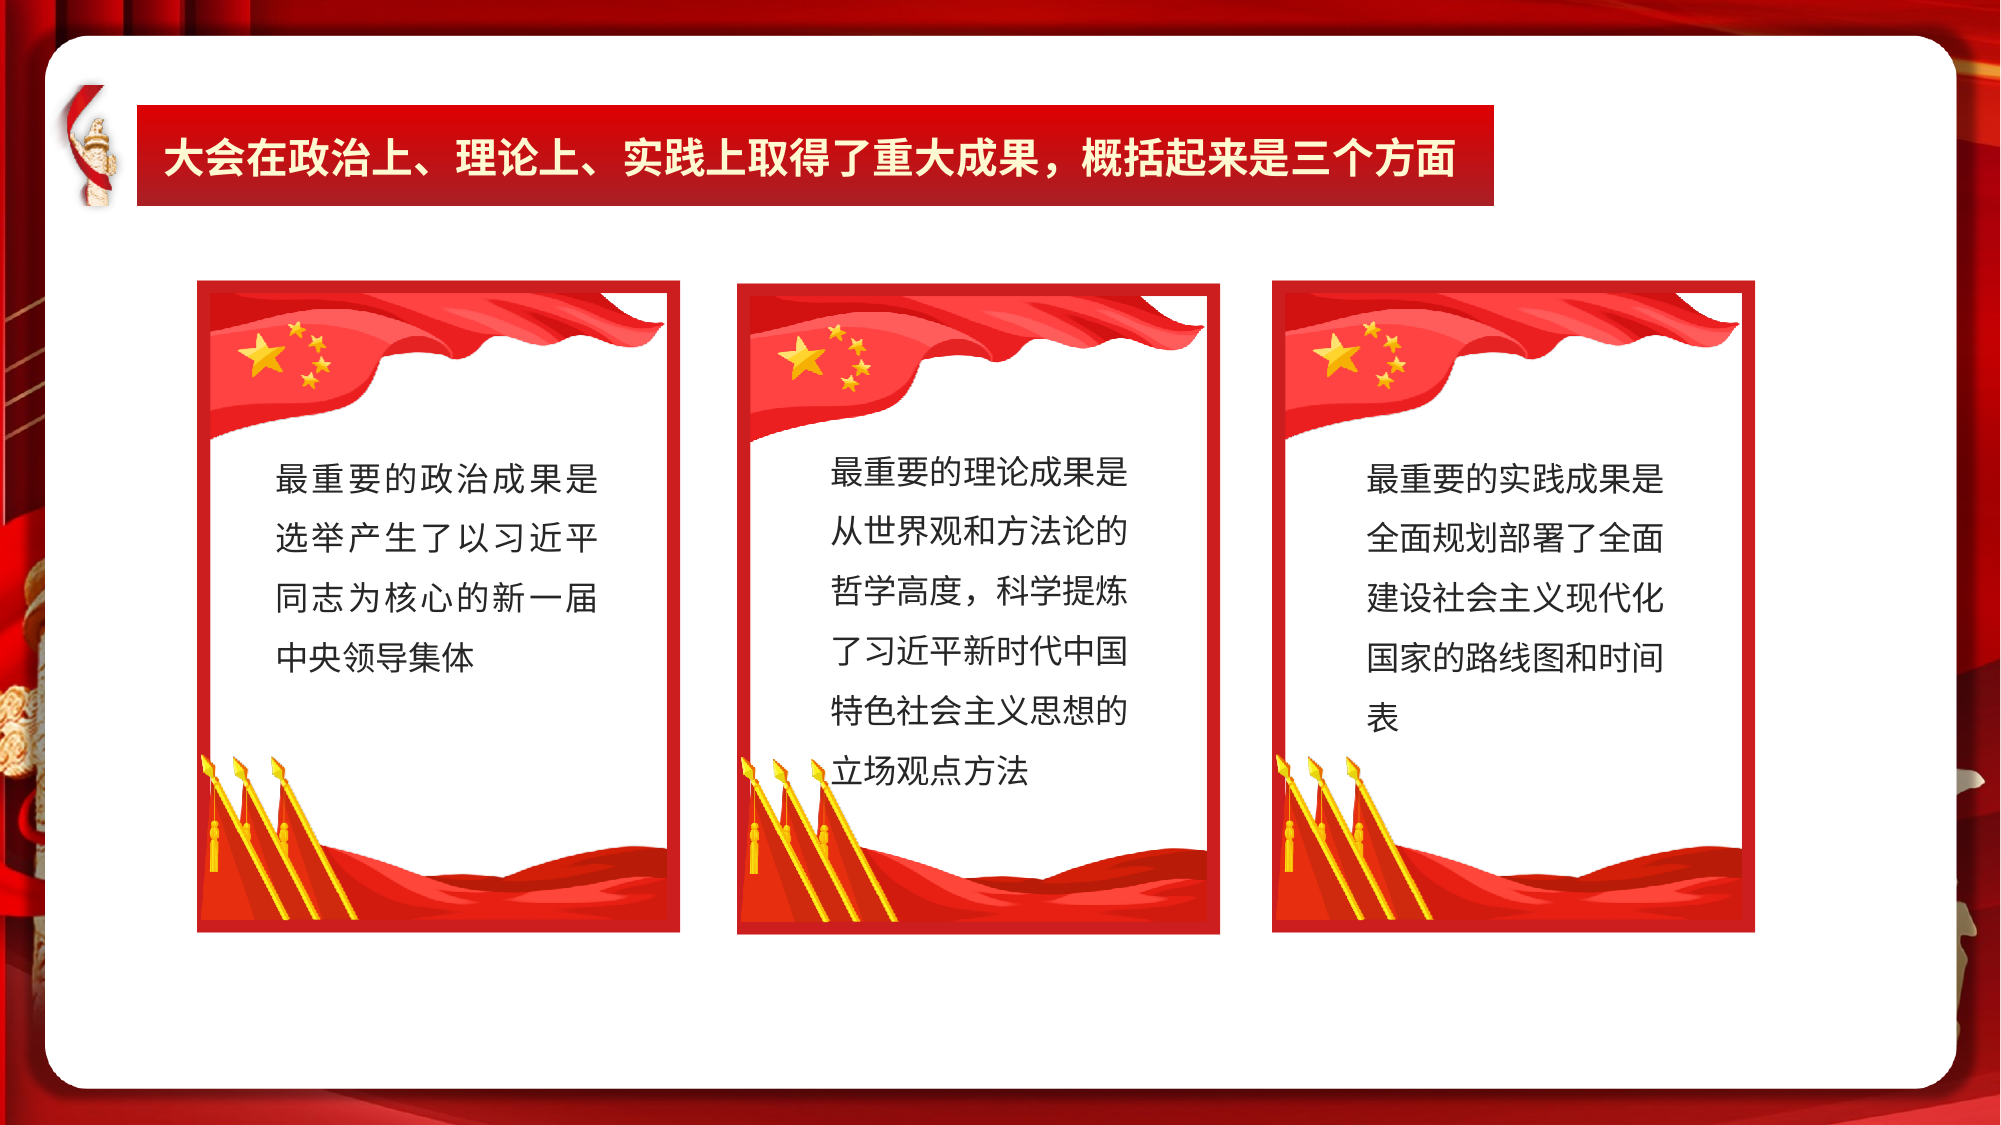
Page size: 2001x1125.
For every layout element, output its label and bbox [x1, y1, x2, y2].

text_box [1265, 280, 1759, 934]
text_box [190, 280, 684, 934]
text_box [730, 283, 1224, 936]
text_box [48, 85, 1495, 206]
picture [0, 0, 2001, 1125]
